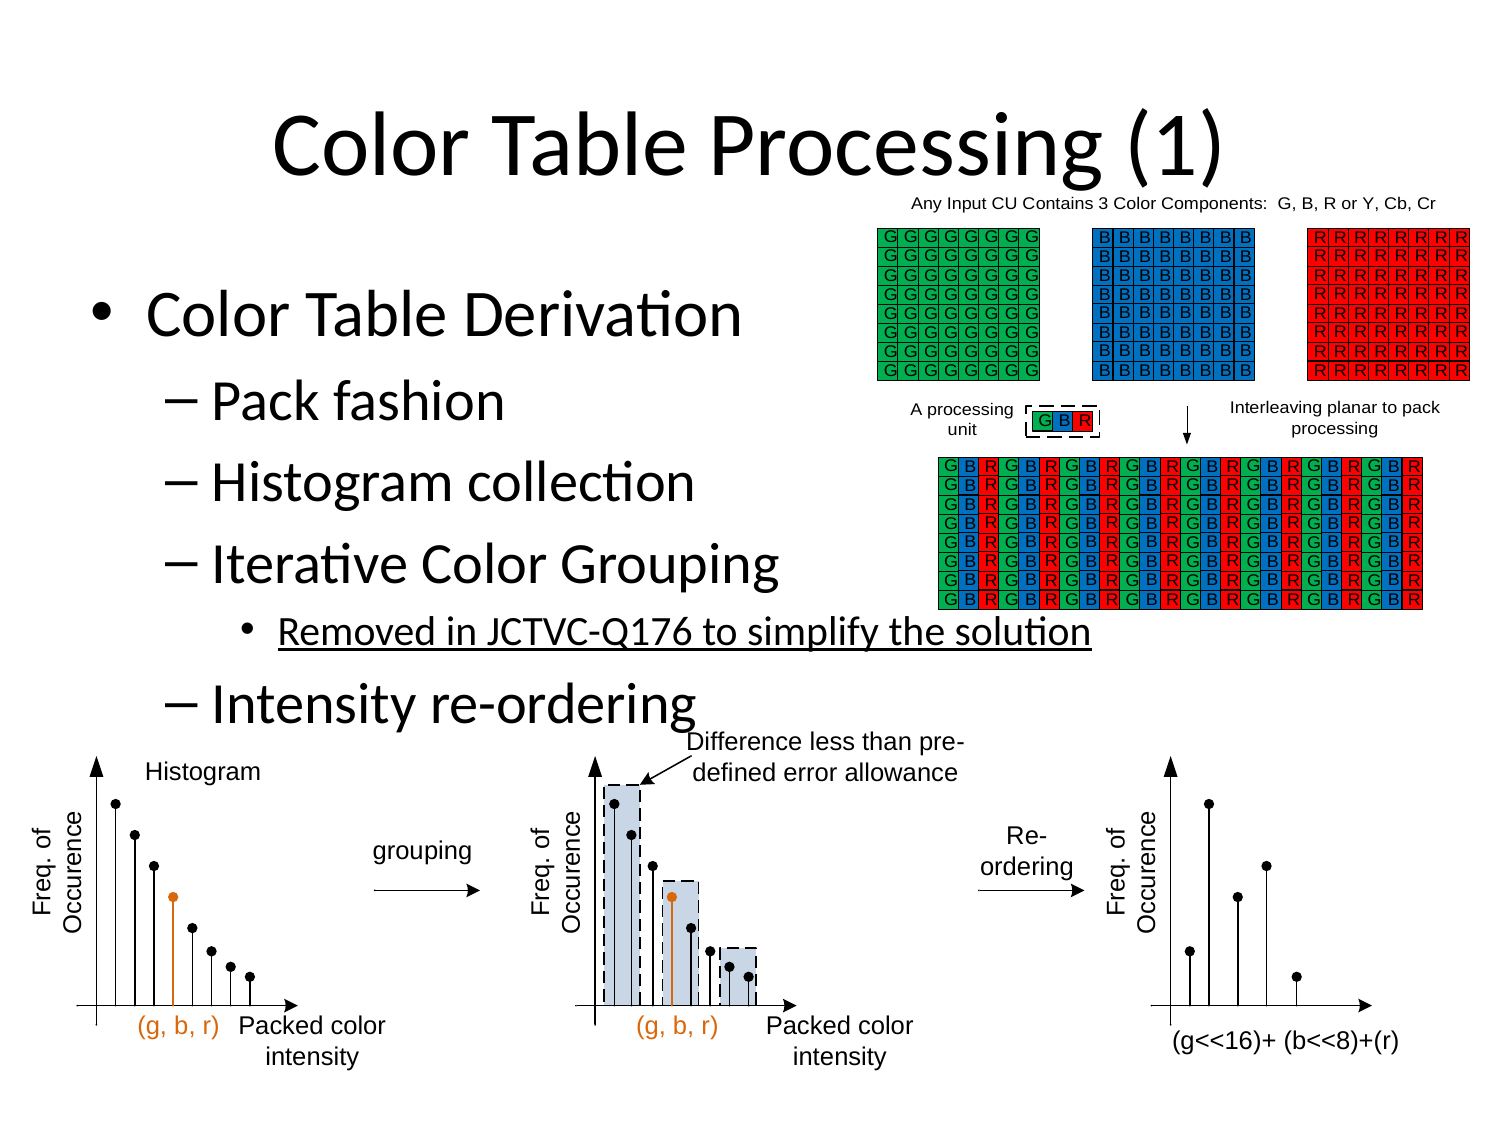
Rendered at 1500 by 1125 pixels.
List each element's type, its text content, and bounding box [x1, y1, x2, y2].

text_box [24, 724, 1444, 1076]
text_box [874, 187, 1473, 613]
list Color Table Derivation Pack fashion Histogram collection Iterative Color Grouping Removed in JCTVC-Q176 to simplify the solution Intensity re-ordering [75, 262, 1425, 723]
title Color Table Processing (1) [75, 45, 1425, 233]
